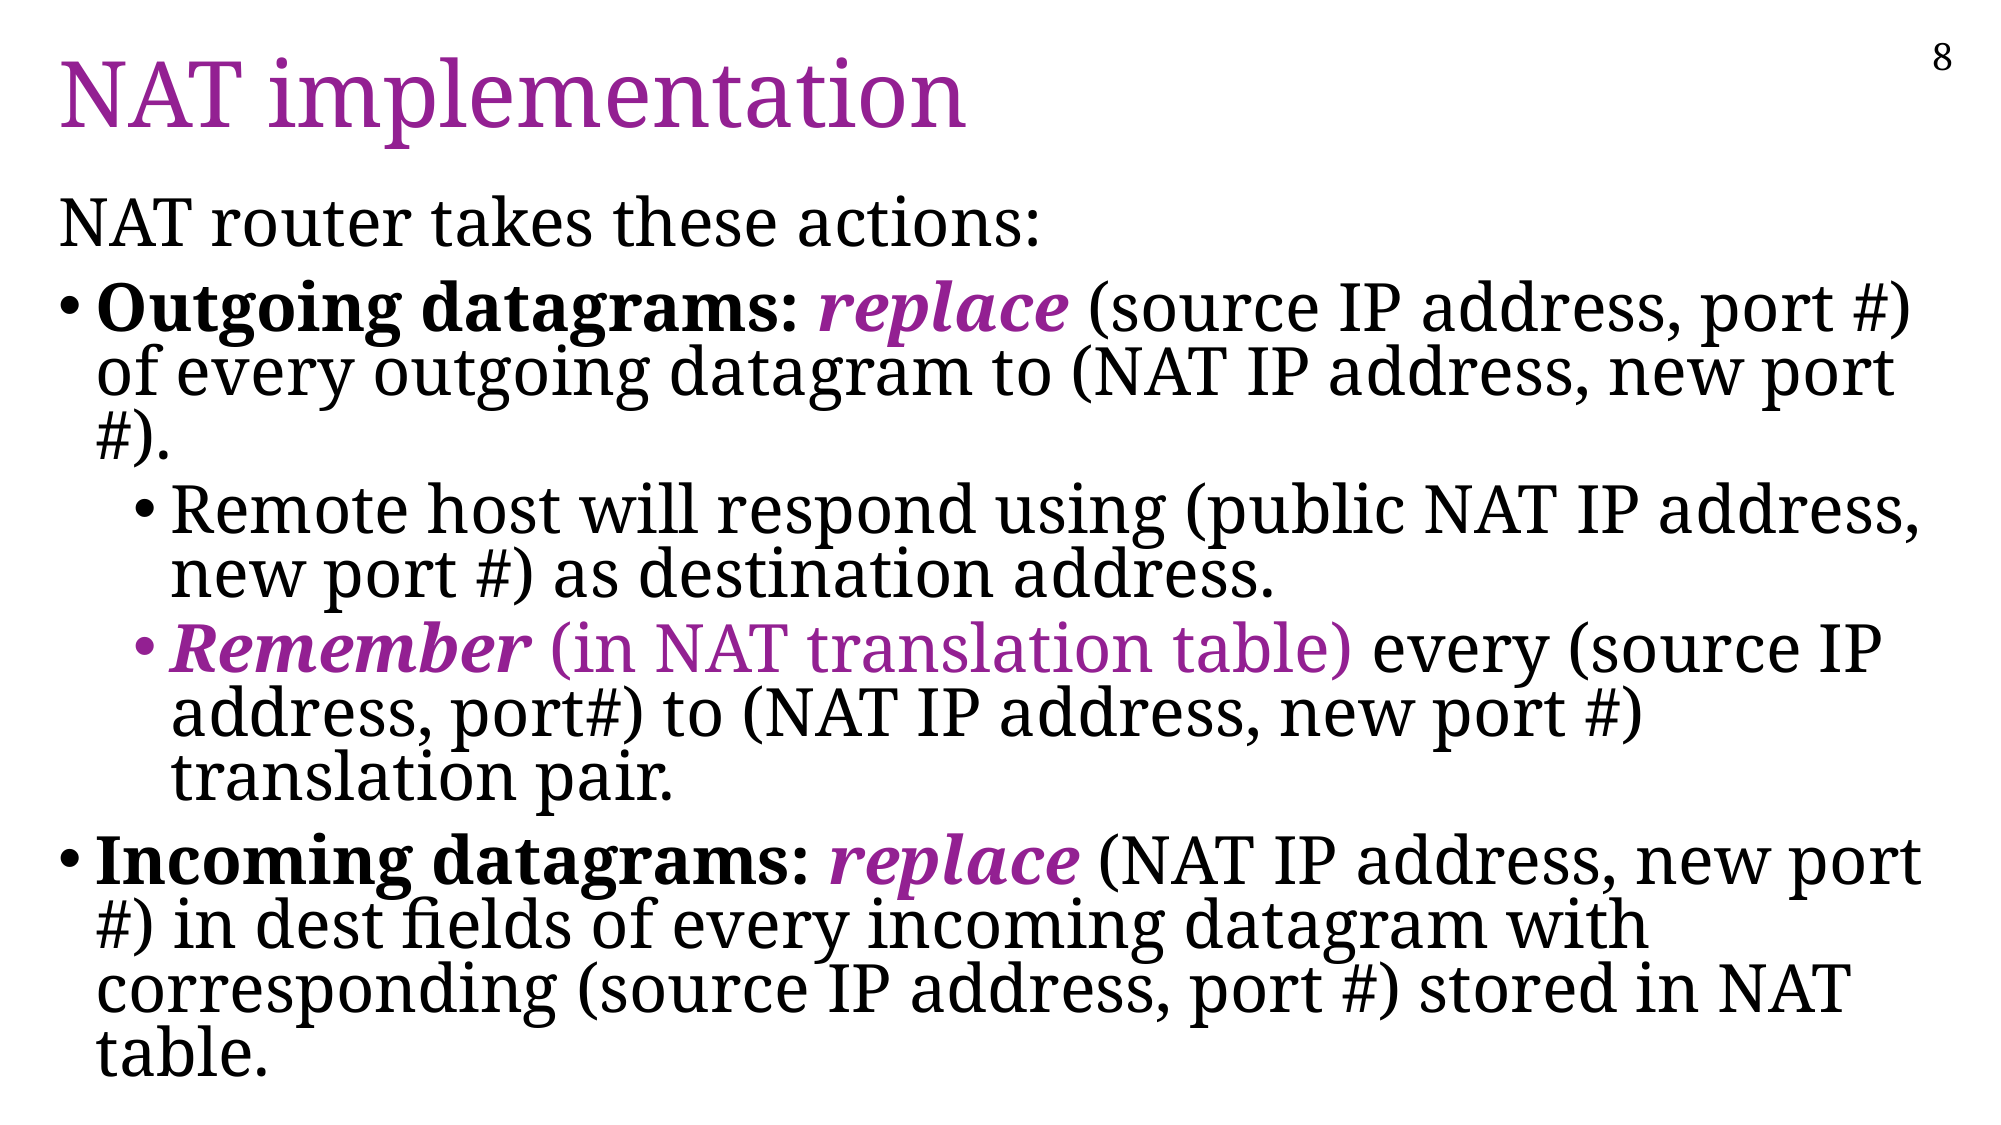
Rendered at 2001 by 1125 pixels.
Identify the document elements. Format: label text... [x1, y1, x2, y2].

list NAT router takes these actions: Outgoing datagrams: replace (source IP address, port #) of every outgoing datagram to (NAT IP address, new port #). Remote host will respond using (public NAT IP address, new port #) as destination address. Remember (in NAT translation table) every (source IP address, port#) to (NAT IP address, new port #) translation pair. Incoming datagrams: replace (NAT IP address, new port #) in dest fields of every incoming datagram with corresponding (source IP address, port #) stored in NAT table. [43, 188, 1953, 1106]
title NAT implementation [43, 25, 1953, 171]
